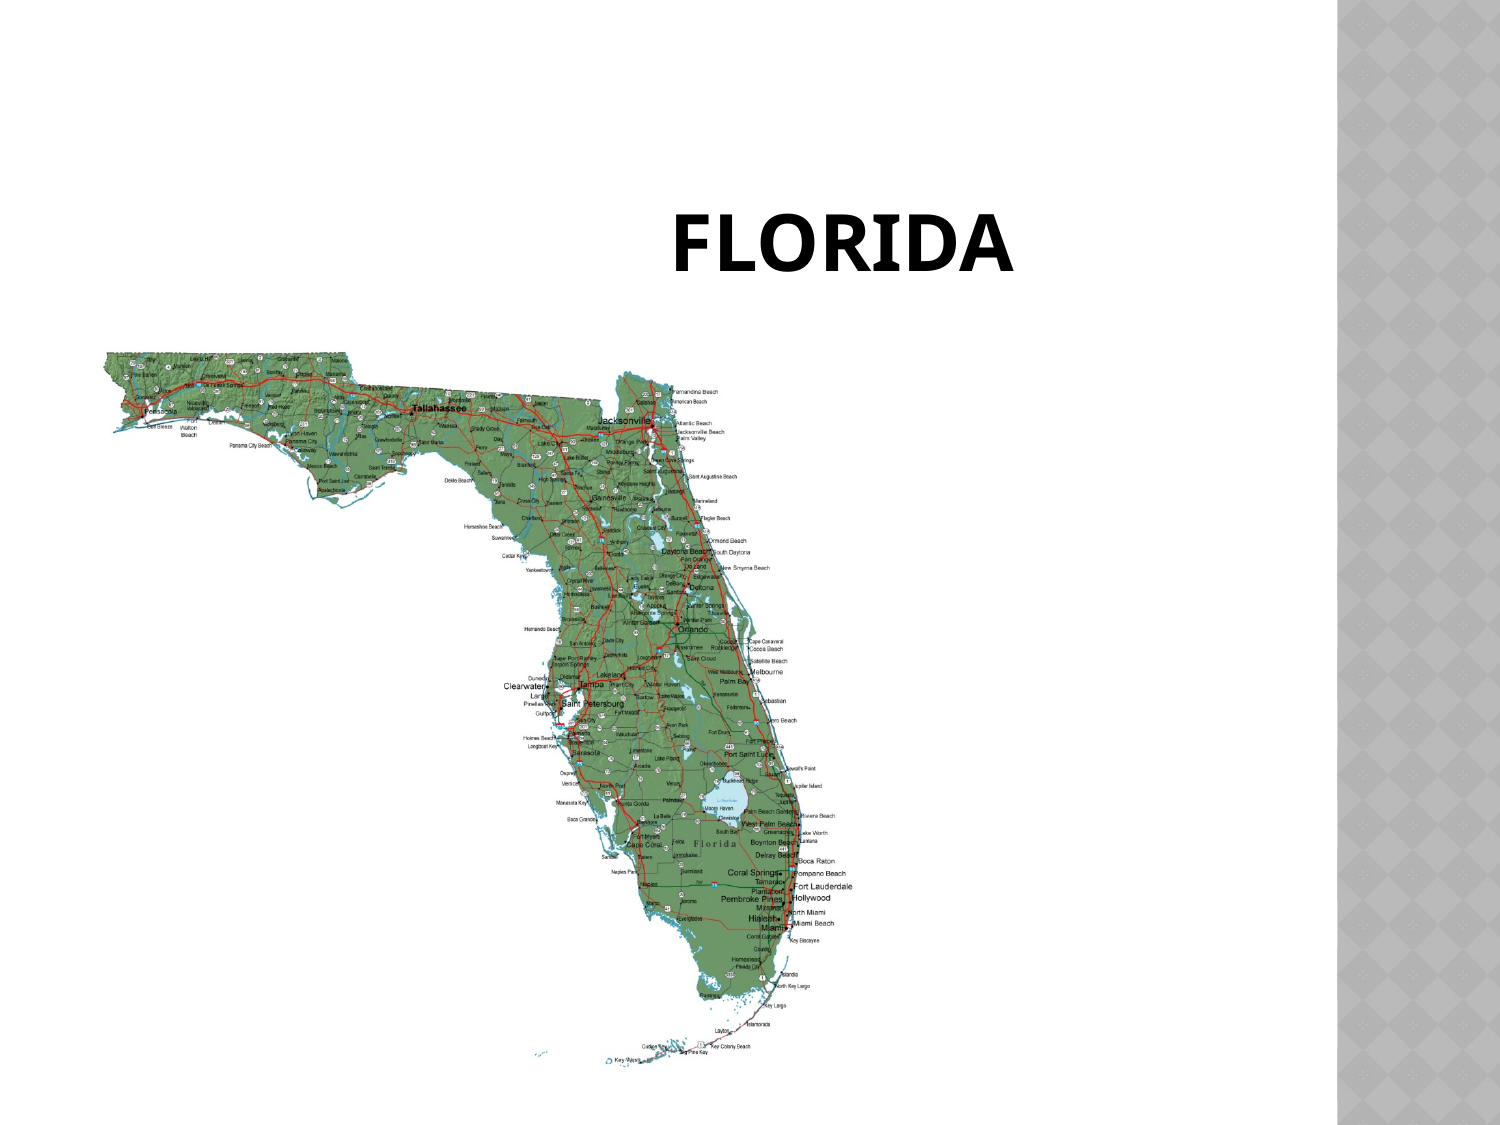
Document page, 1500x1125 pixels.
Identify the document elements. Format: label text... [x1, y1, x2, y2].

picture [99, 349, 857, 1070]
title Florida [662, 87, 1500, 288]
